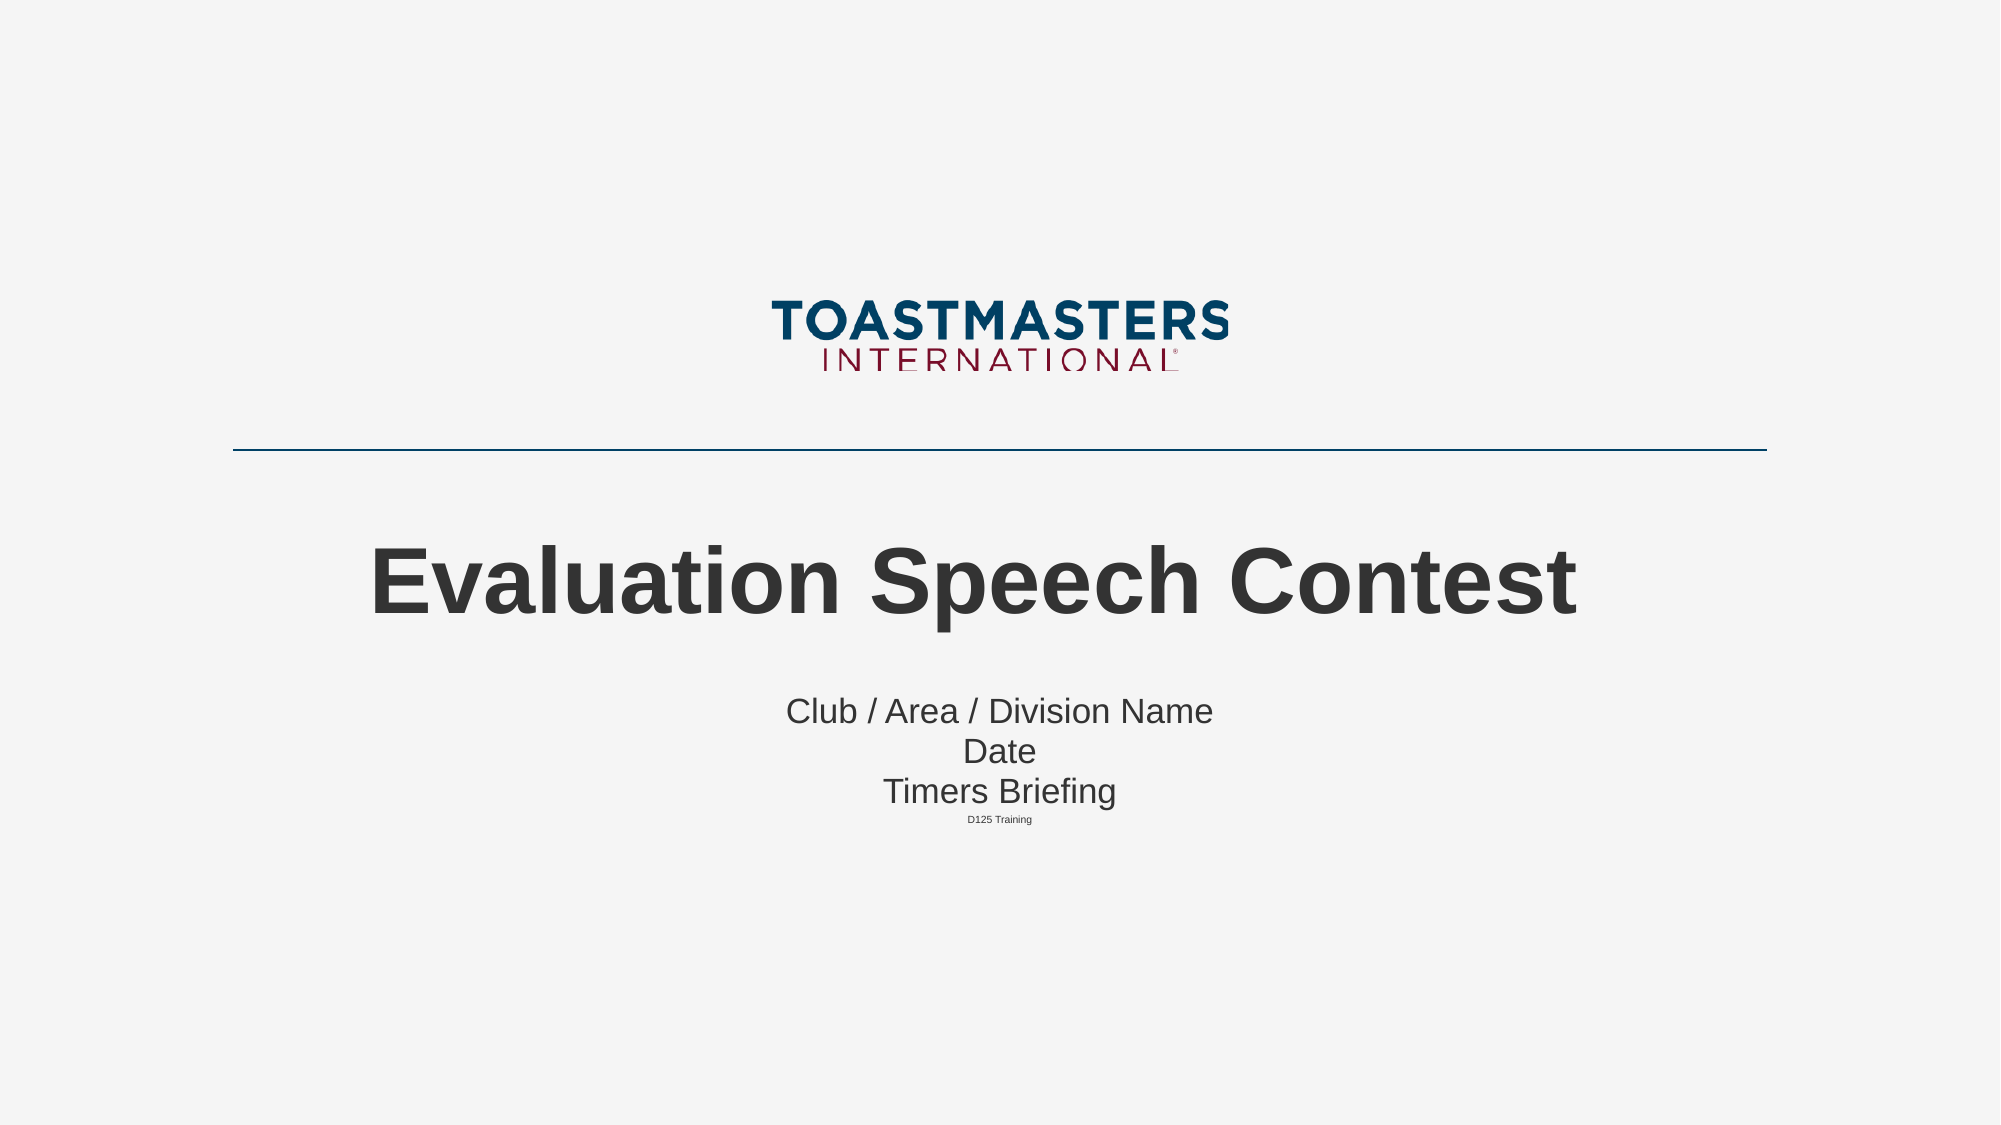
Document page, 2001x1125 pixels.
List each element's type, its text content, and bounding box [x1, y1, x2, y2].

title Evaluation Speech Contest [249, 525, 1750, 645]
subtitle Club / Area / Division Name Date Timers Briefing D125 Training [249, 688, 1750, 839]
